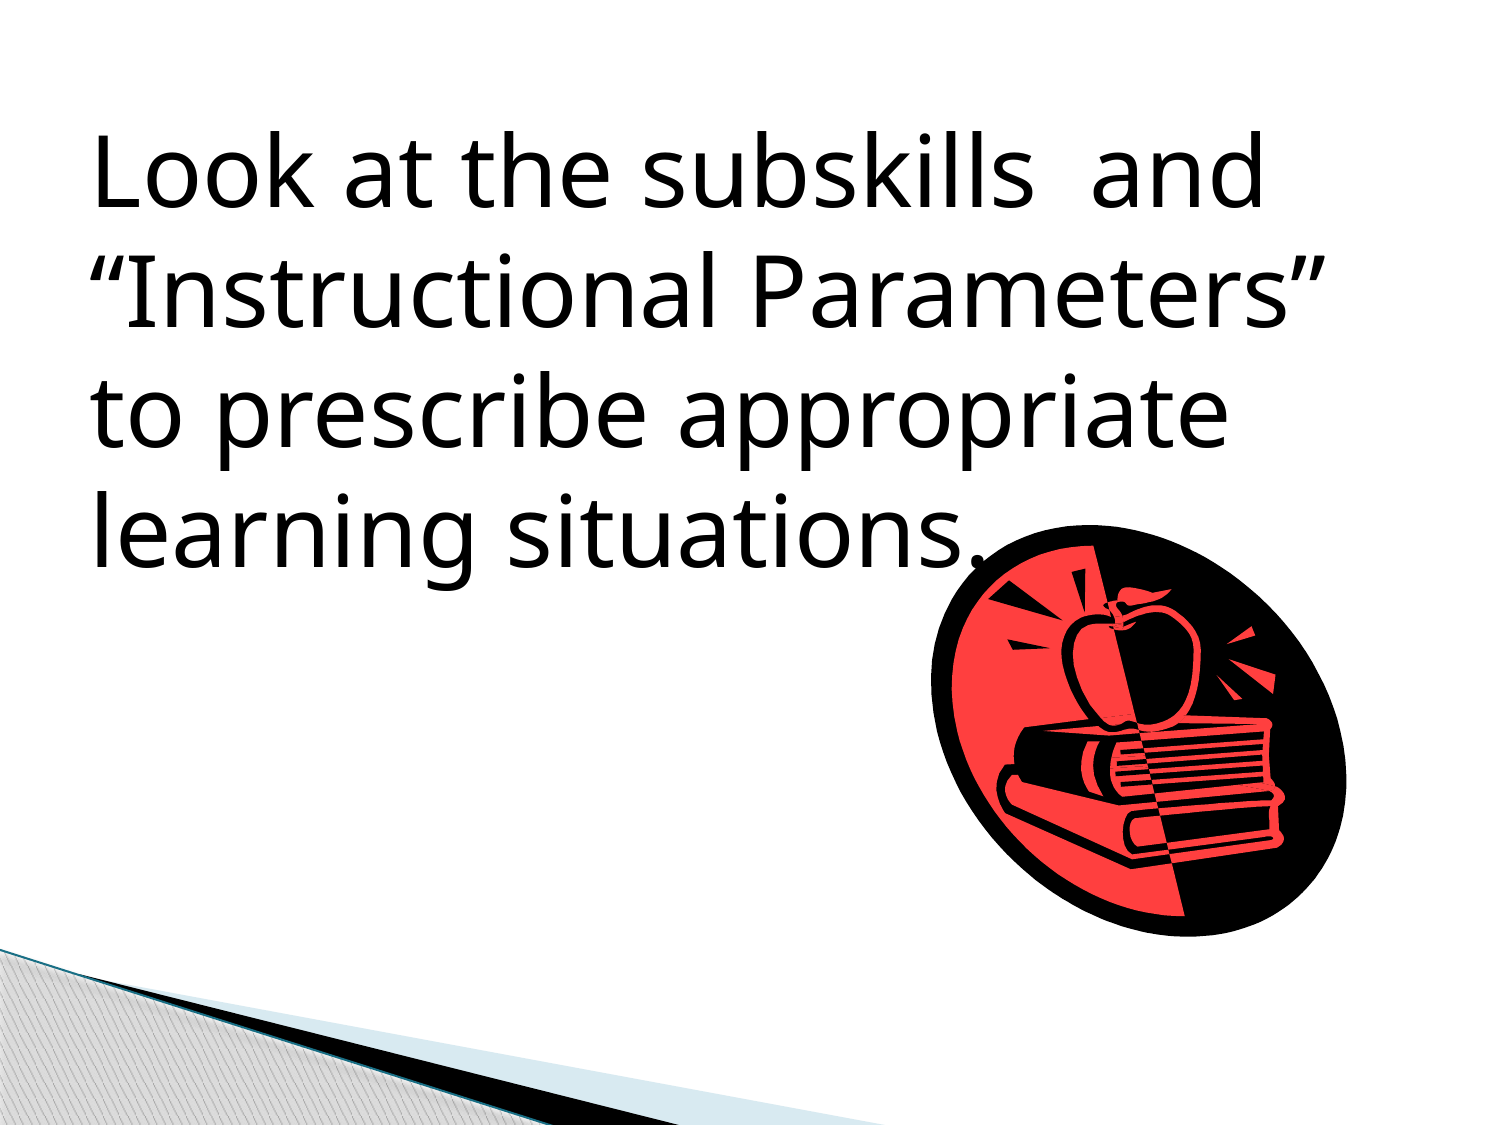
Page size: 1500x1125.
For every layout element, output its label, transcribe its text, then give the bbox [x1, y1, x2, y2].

text_box [450, 149, 1075, 235]
text_box Look at the subskills and “Instructional Parameters” to prescribe appropriate learning situations. [75, 99, 1388, 655]
picture [924, 524, 1351, 937]
